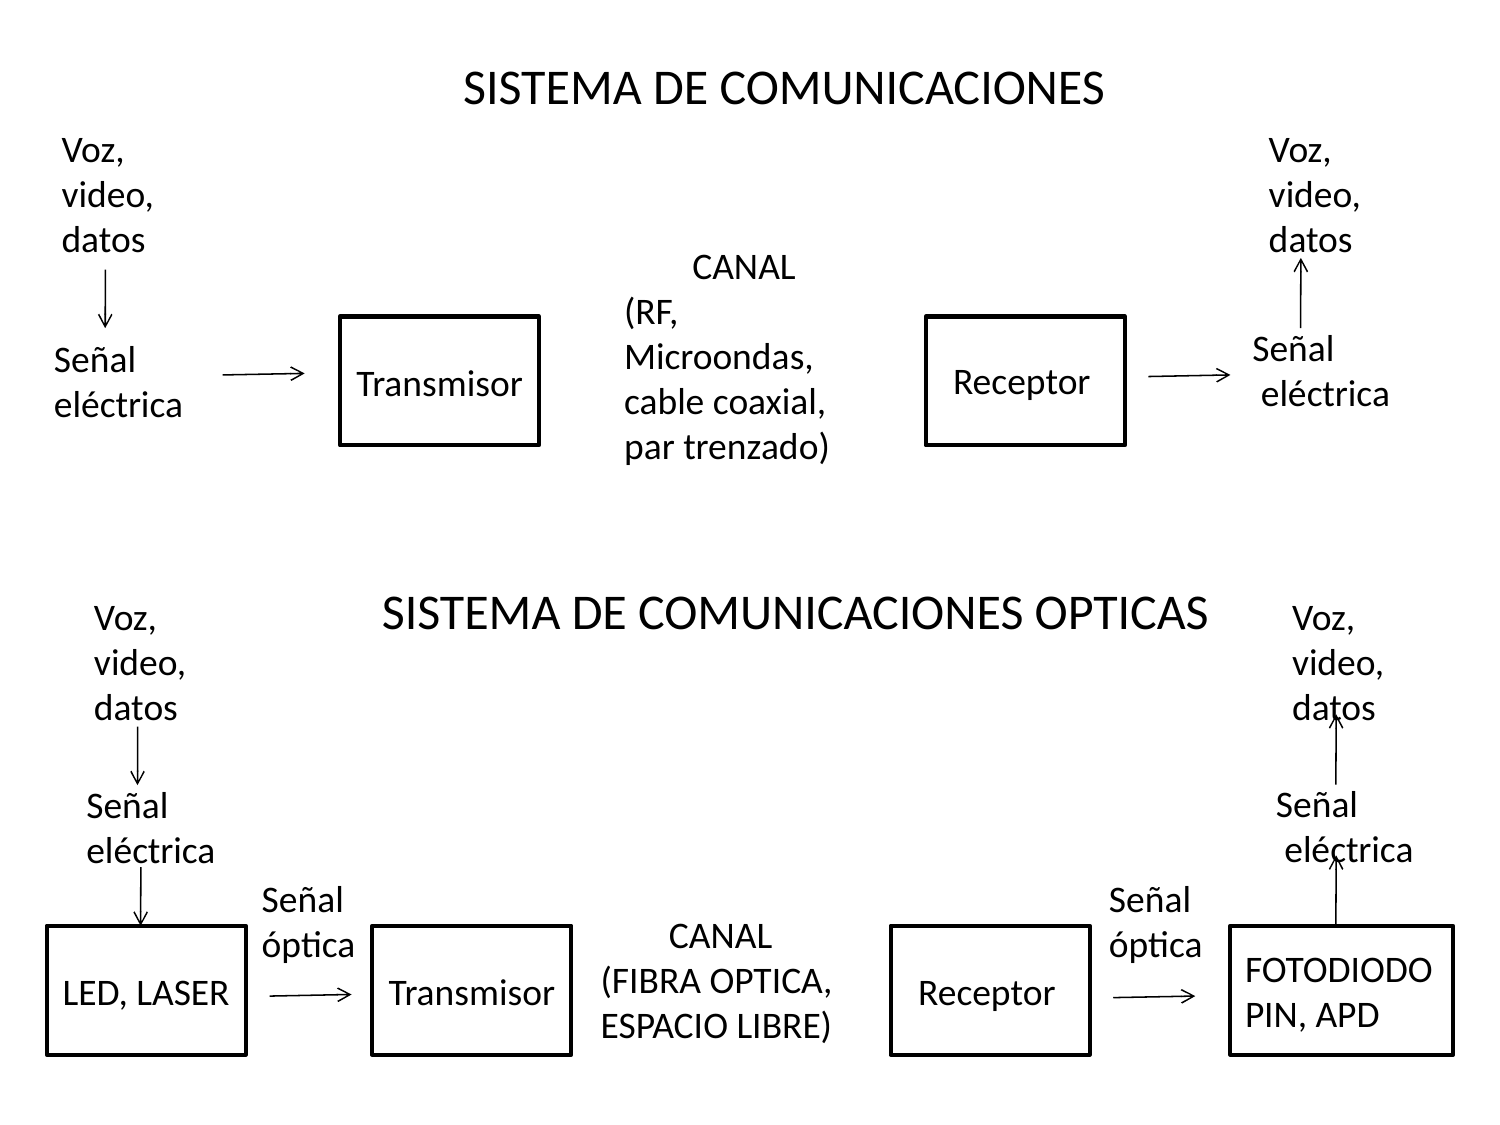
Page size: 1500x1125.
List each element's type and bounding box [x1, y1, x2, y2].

text_box [46, 571, 1489, 1055]
text_box [37, 46, 1430, 477]
